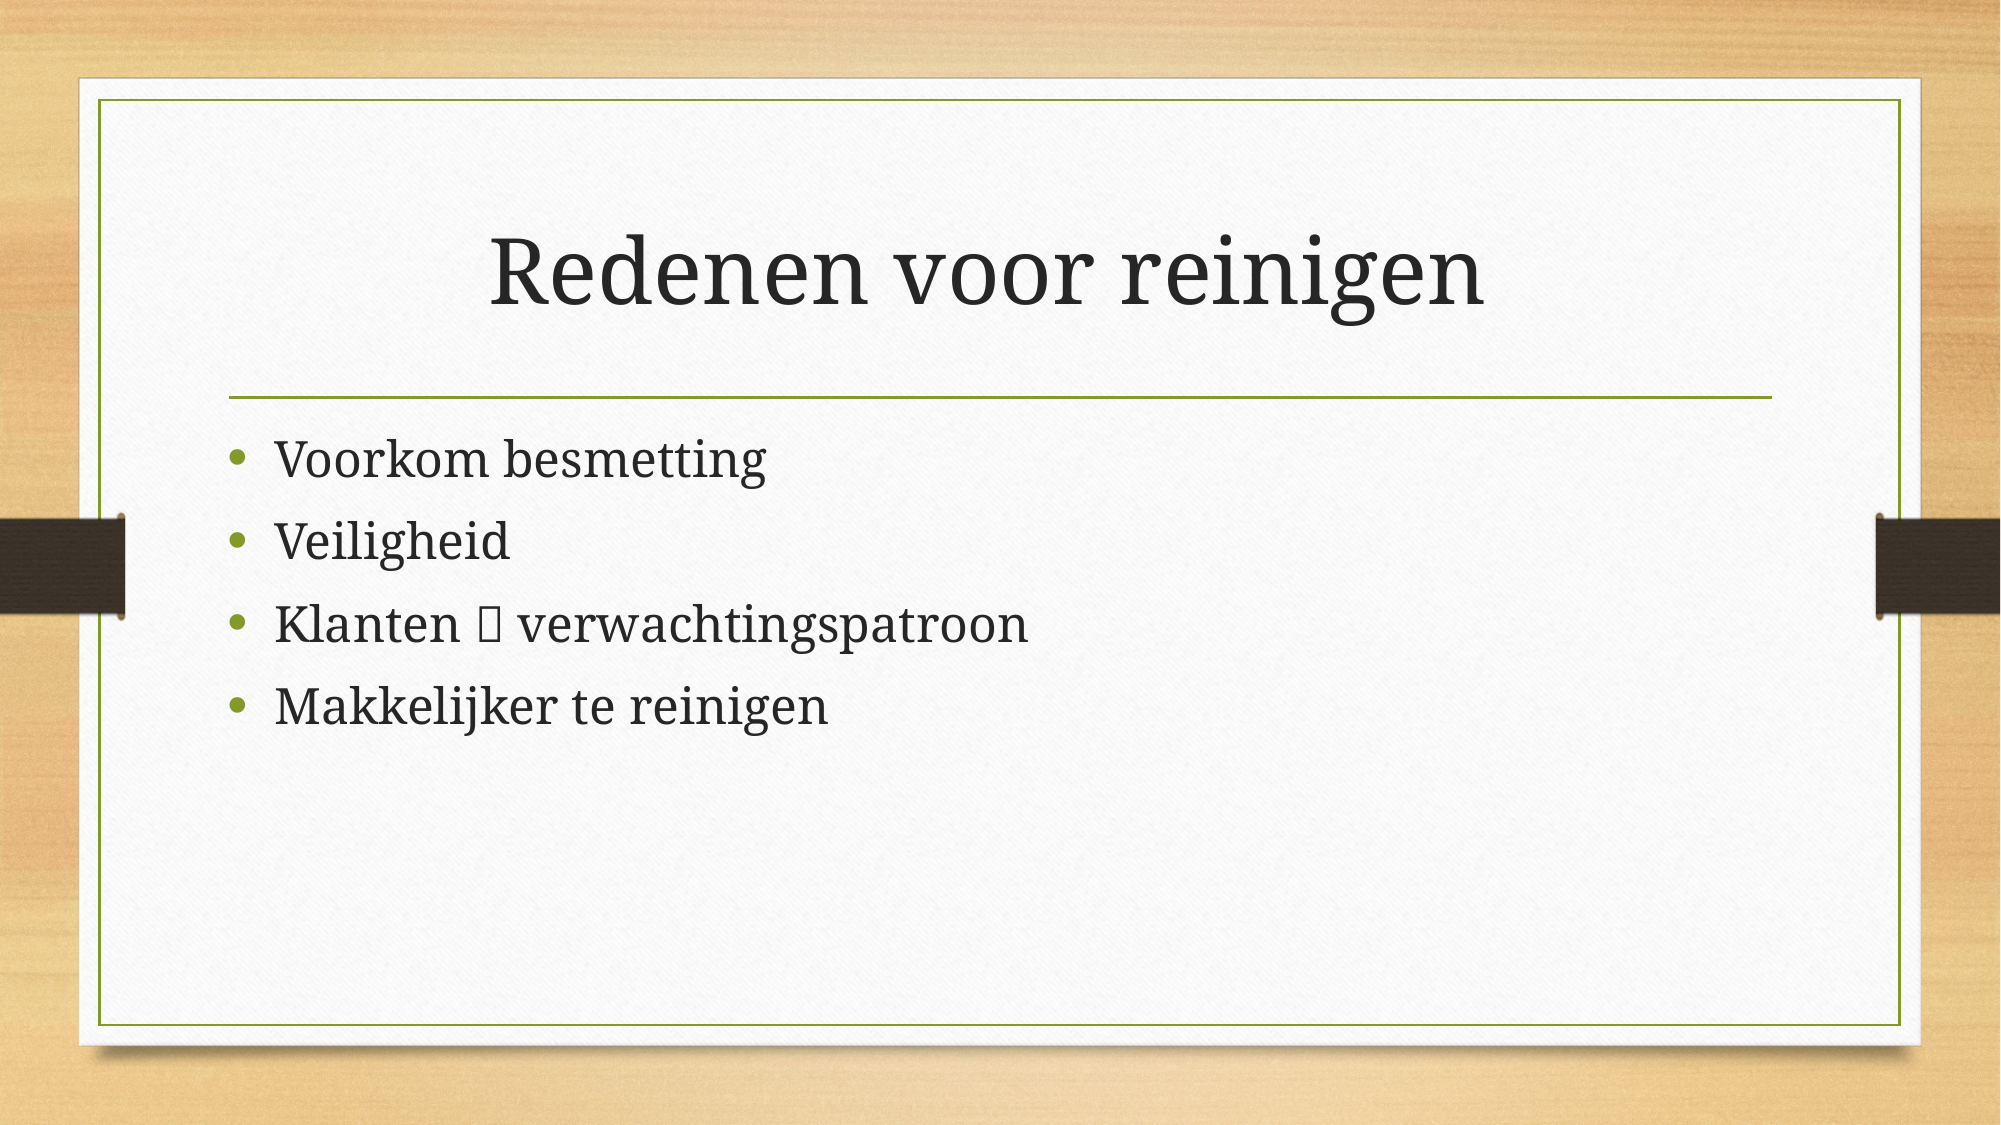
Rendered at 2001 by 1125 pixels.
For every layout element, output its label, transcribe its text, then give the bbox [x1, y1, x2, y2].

title Redenen voor reinigen [212, 161, 1788, 375]
list Voorkom besmetting Veiligheid Klanten  verwachtingspatroon Makkelijker te reinigen [212, 419, 1788, 964]
picture [0, 0, 2001, 1125]
